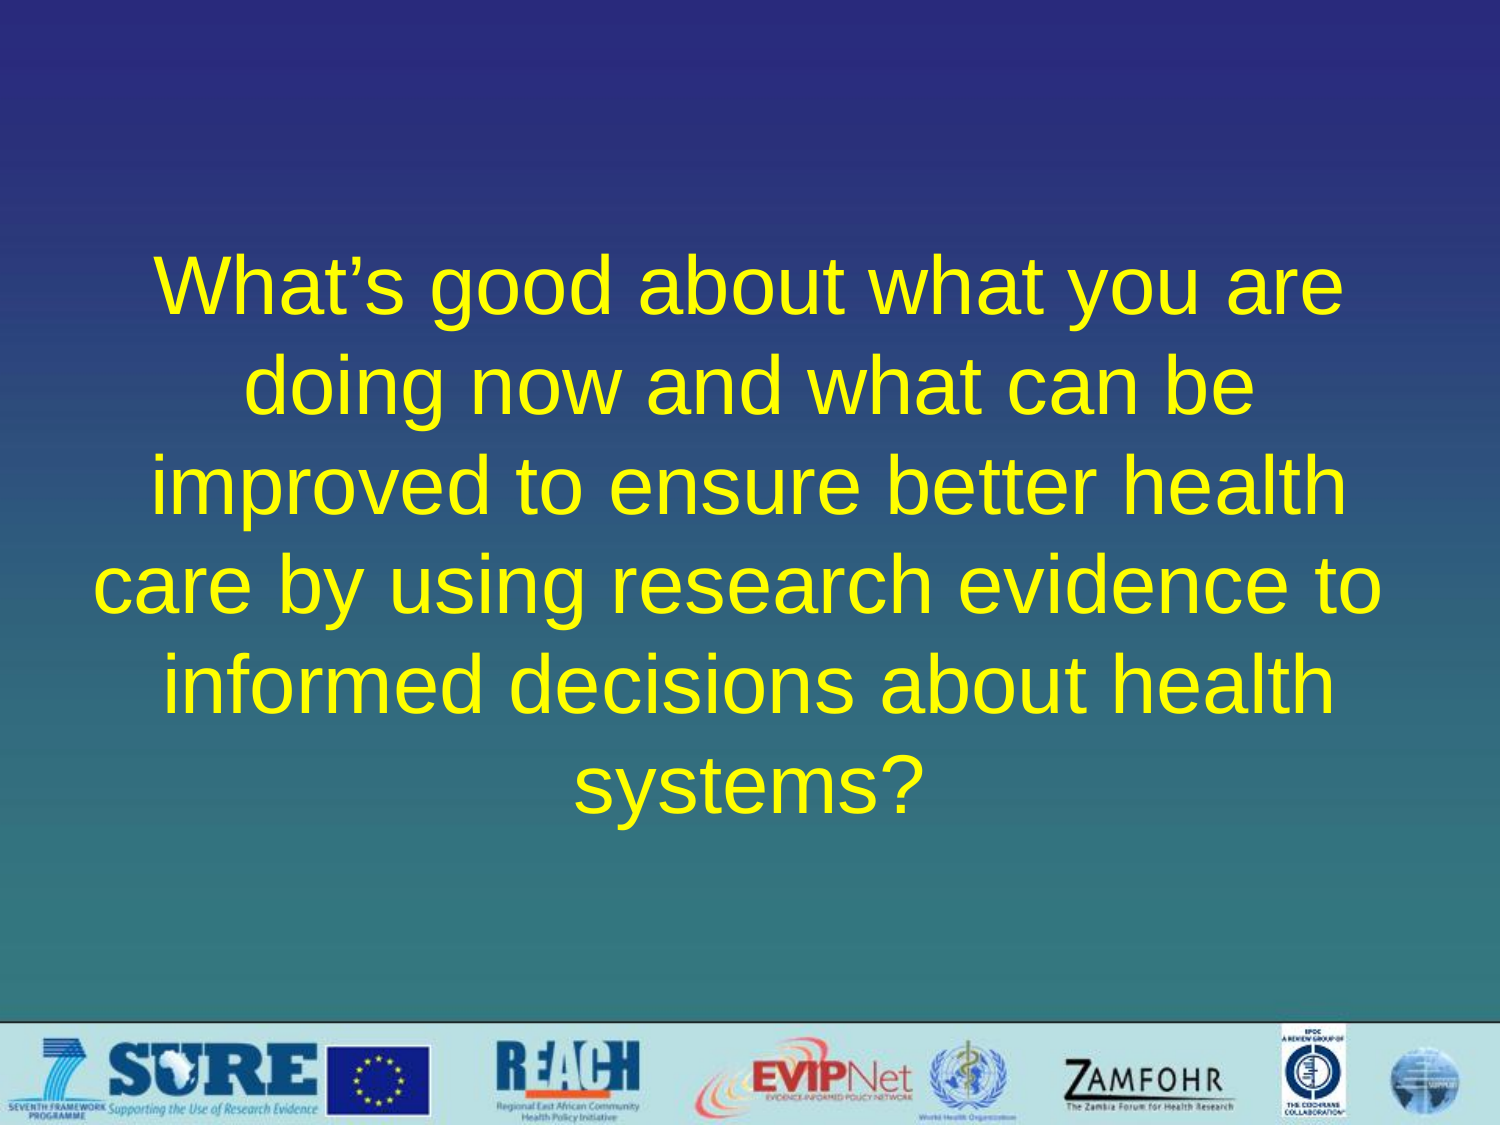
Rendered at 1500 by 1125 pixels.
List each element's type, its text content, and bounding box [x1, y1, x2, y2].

picture [0, 0, 1500, 1125]
title What’s good about what you are doing now and what can be improved to ensure better health care by using research evidence to informed decisions about health systems? [74, 380, 1426, 681]
